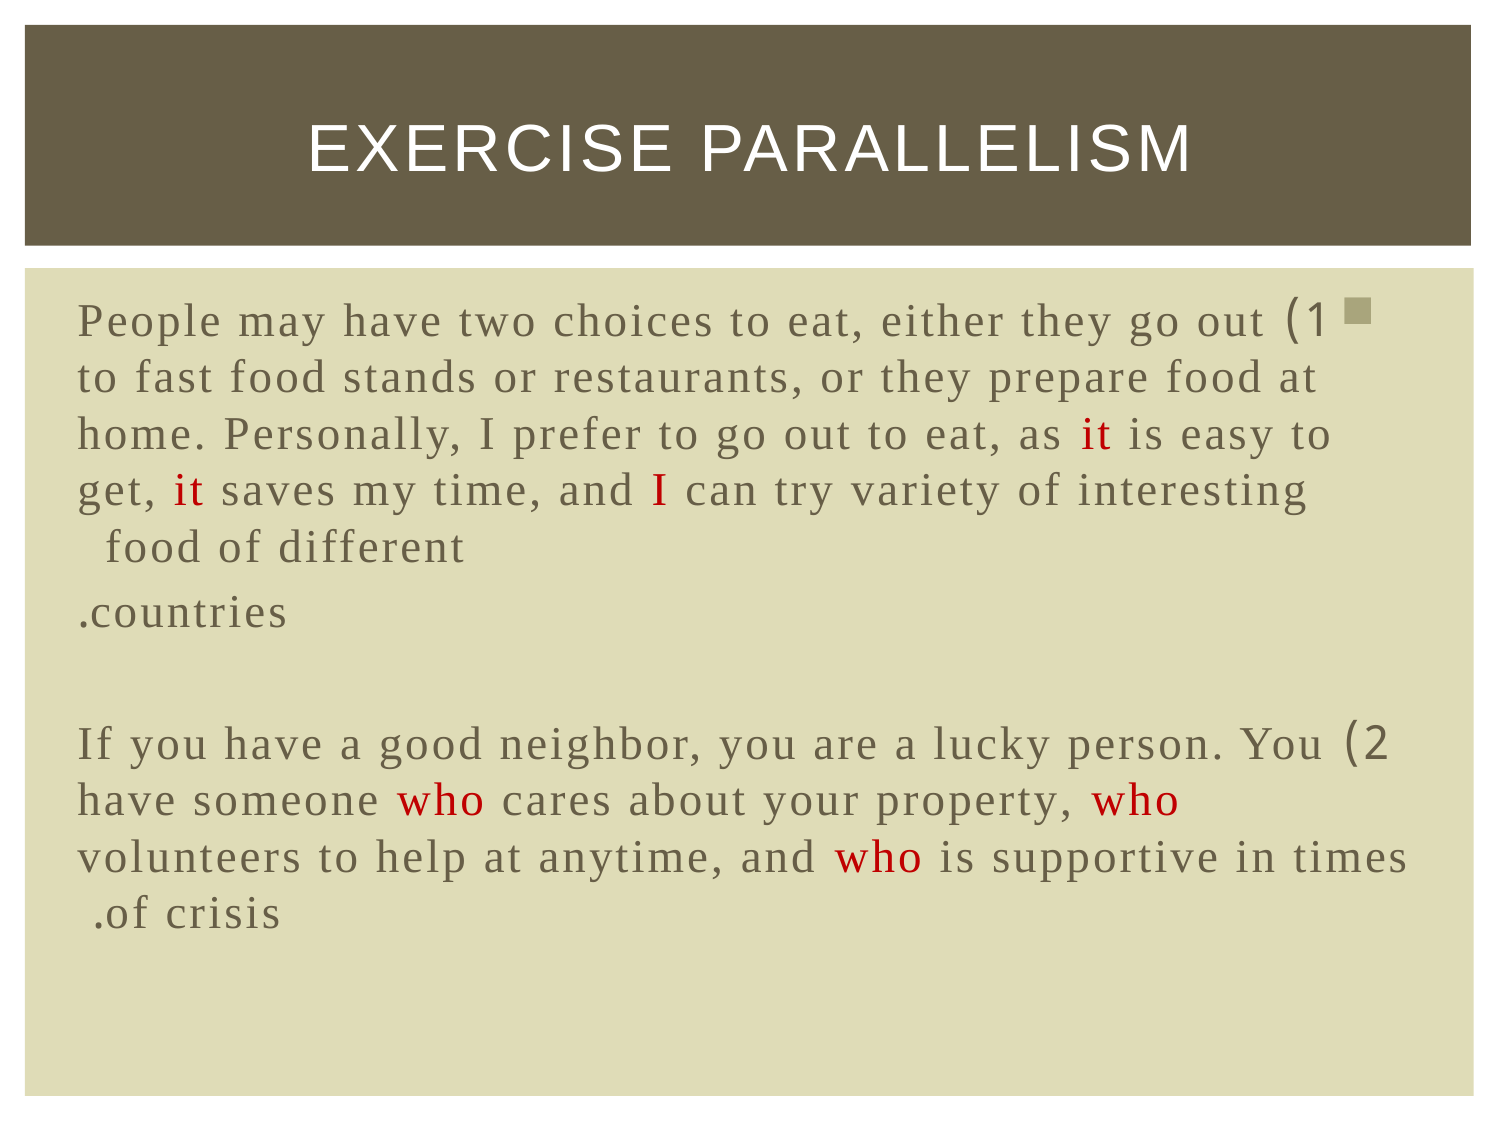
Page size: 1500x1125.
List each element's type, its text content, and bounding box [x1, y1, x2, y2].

title Exercise Parallelism [62, 58, 1438, 232]
list 1) People may have two choices to eat, either they go out to fast food stands or restaurants, or they prepare food at home. Personally, I prefer to go out to eat, as it is easy to get, it saves my time, and I can try variety of interesting food of different countries. 2) If you have a good neighbor, you are a lucky person. You have someone who cares about your property, who volunteers to help at anytime, and who is supportive in times of crisis. [62, 281, 1442, 1005]
